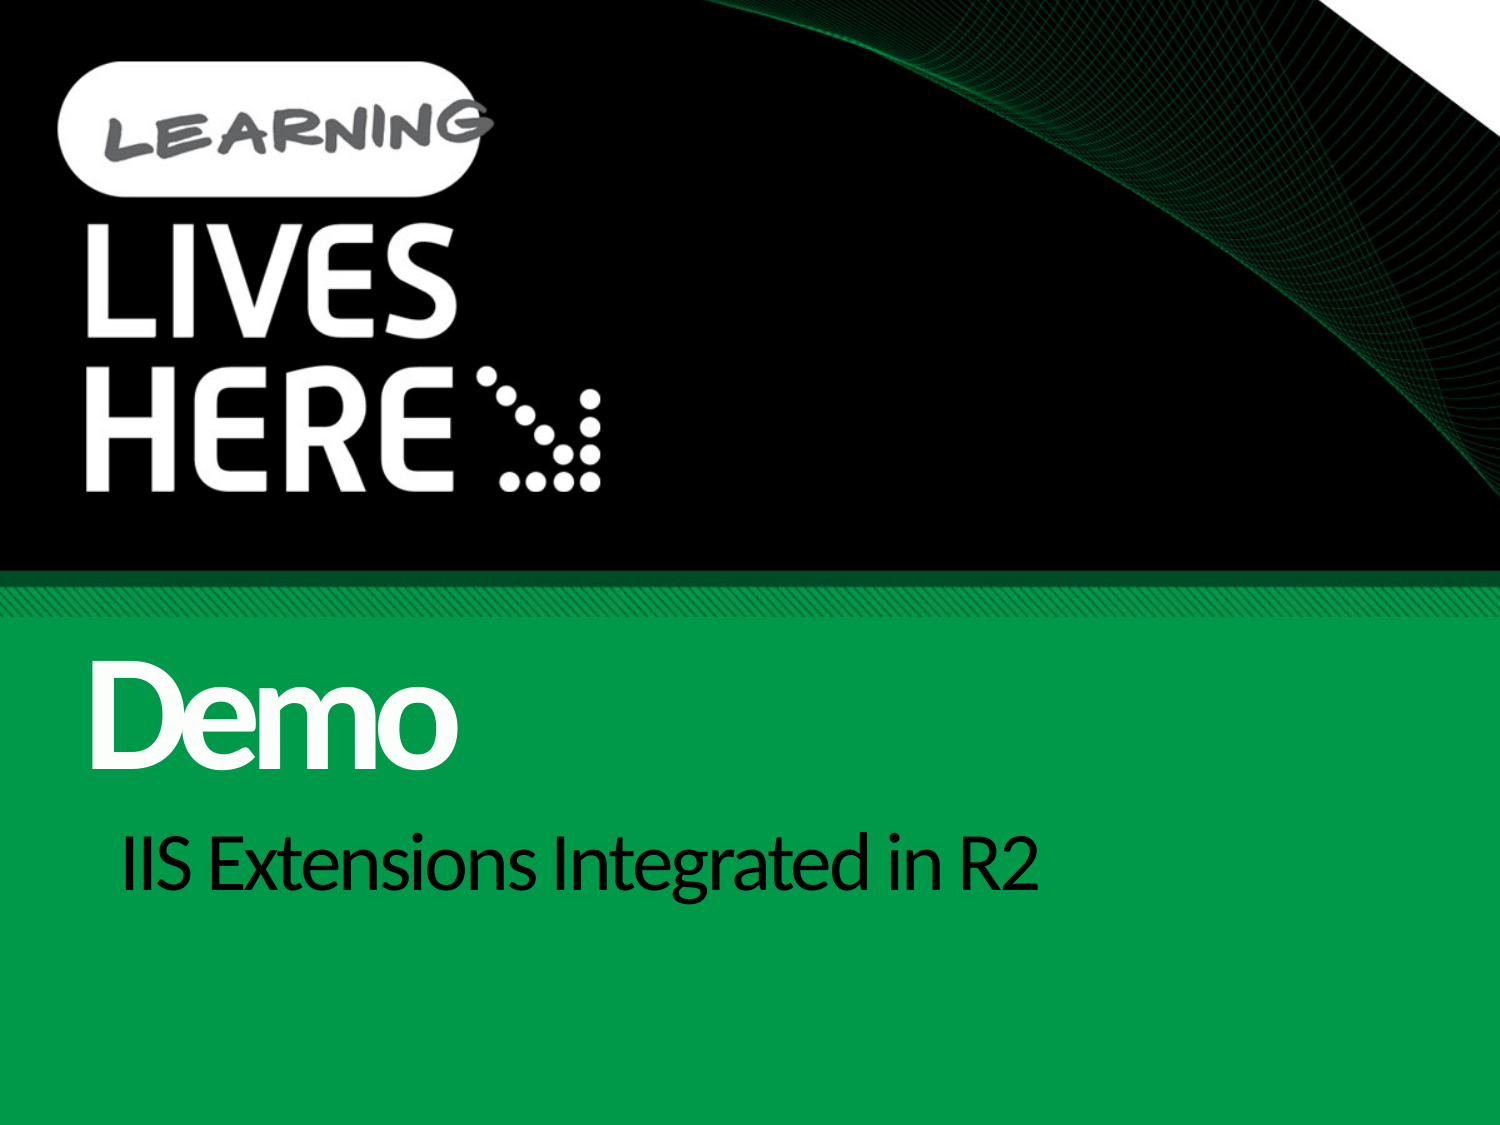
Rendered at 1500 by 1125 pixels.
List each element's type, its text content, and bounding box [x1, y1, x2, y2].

title IIS Extensions Integrated in R2 [119, 818, 1375, 943]
picture [0, 0, 1500, 1125]
list Demo [83, 625, 1344, 800]
